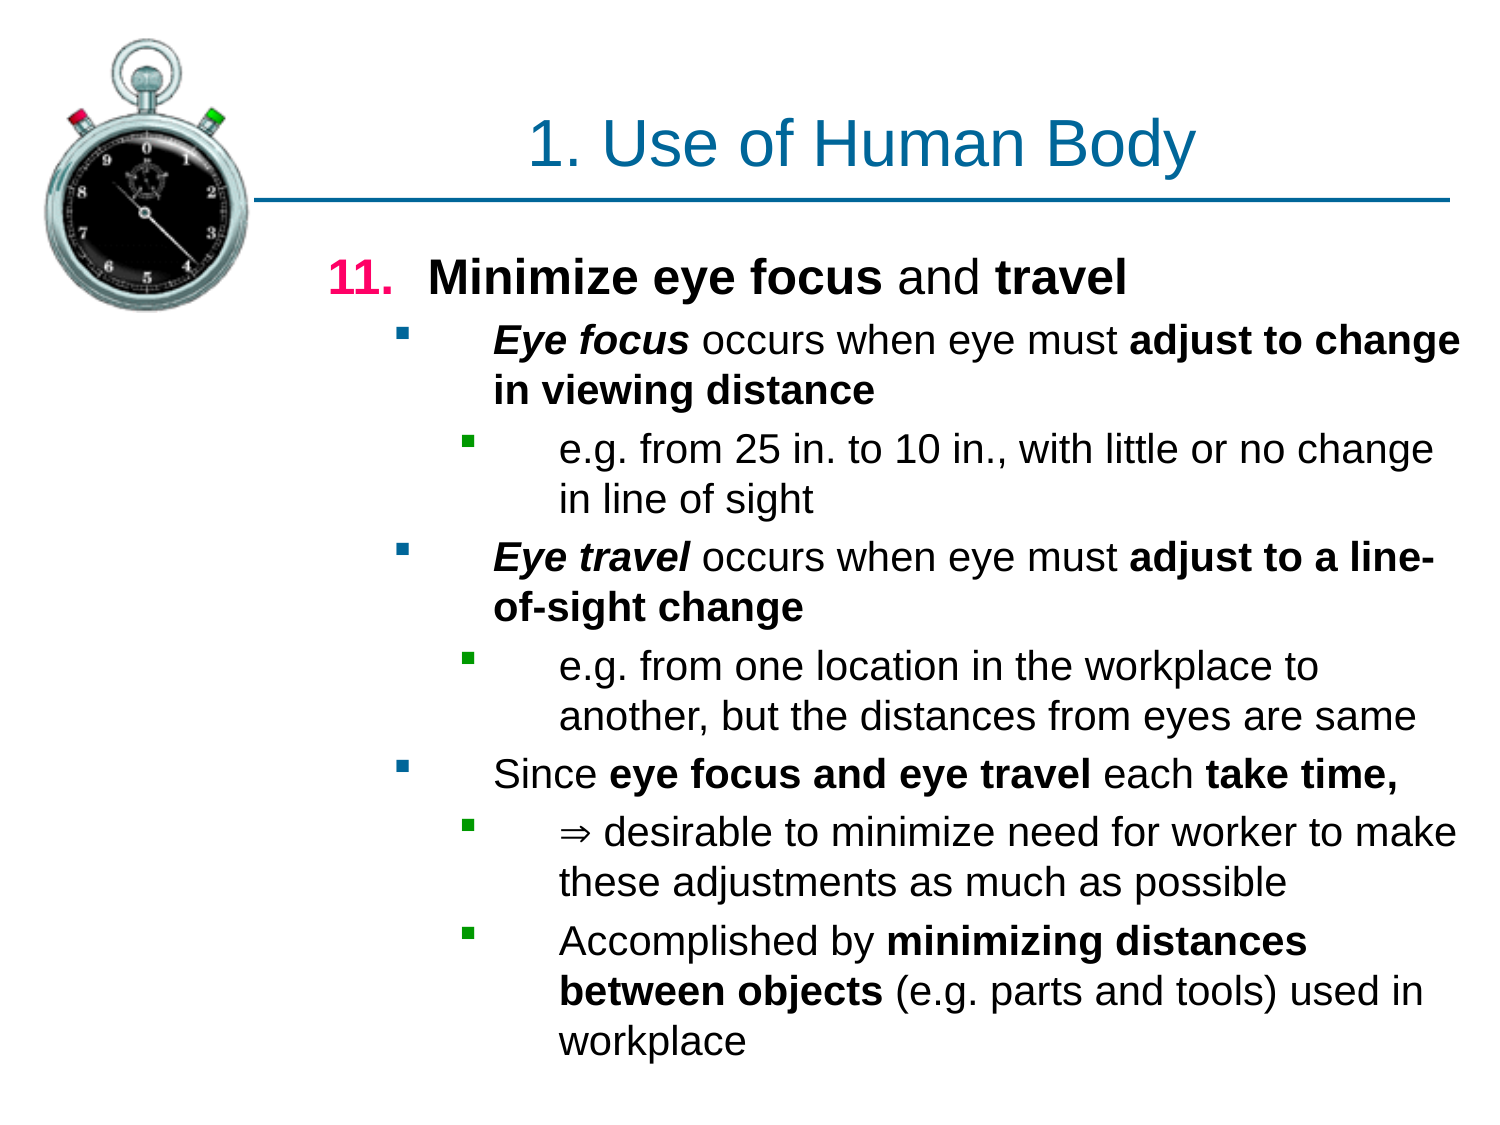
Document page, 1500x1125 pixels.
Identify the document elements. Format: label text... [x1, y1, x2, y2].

picture [37, 37, 254, 313]
title 1. Use of Human Body [275, 37, 1450, 188]
list Minimize eye focus and travel Eye focus occurs when eye must adjust to change in viewing distance e.g. from 25 in. to 10 in., with little or no change in line of sight Eye travel occurs when eye must adjust to a line-of-sight change e.g. from one location in the workplace to another, but the distances from eyes are same Since eye focus and eye travel each take time,  desirable to minimize need for worker to make these adjustments as much as possible Accomplished by minimizing distances between objects (e.g. parts and tools) used in workplace [312, 237, 1488, 1088]
